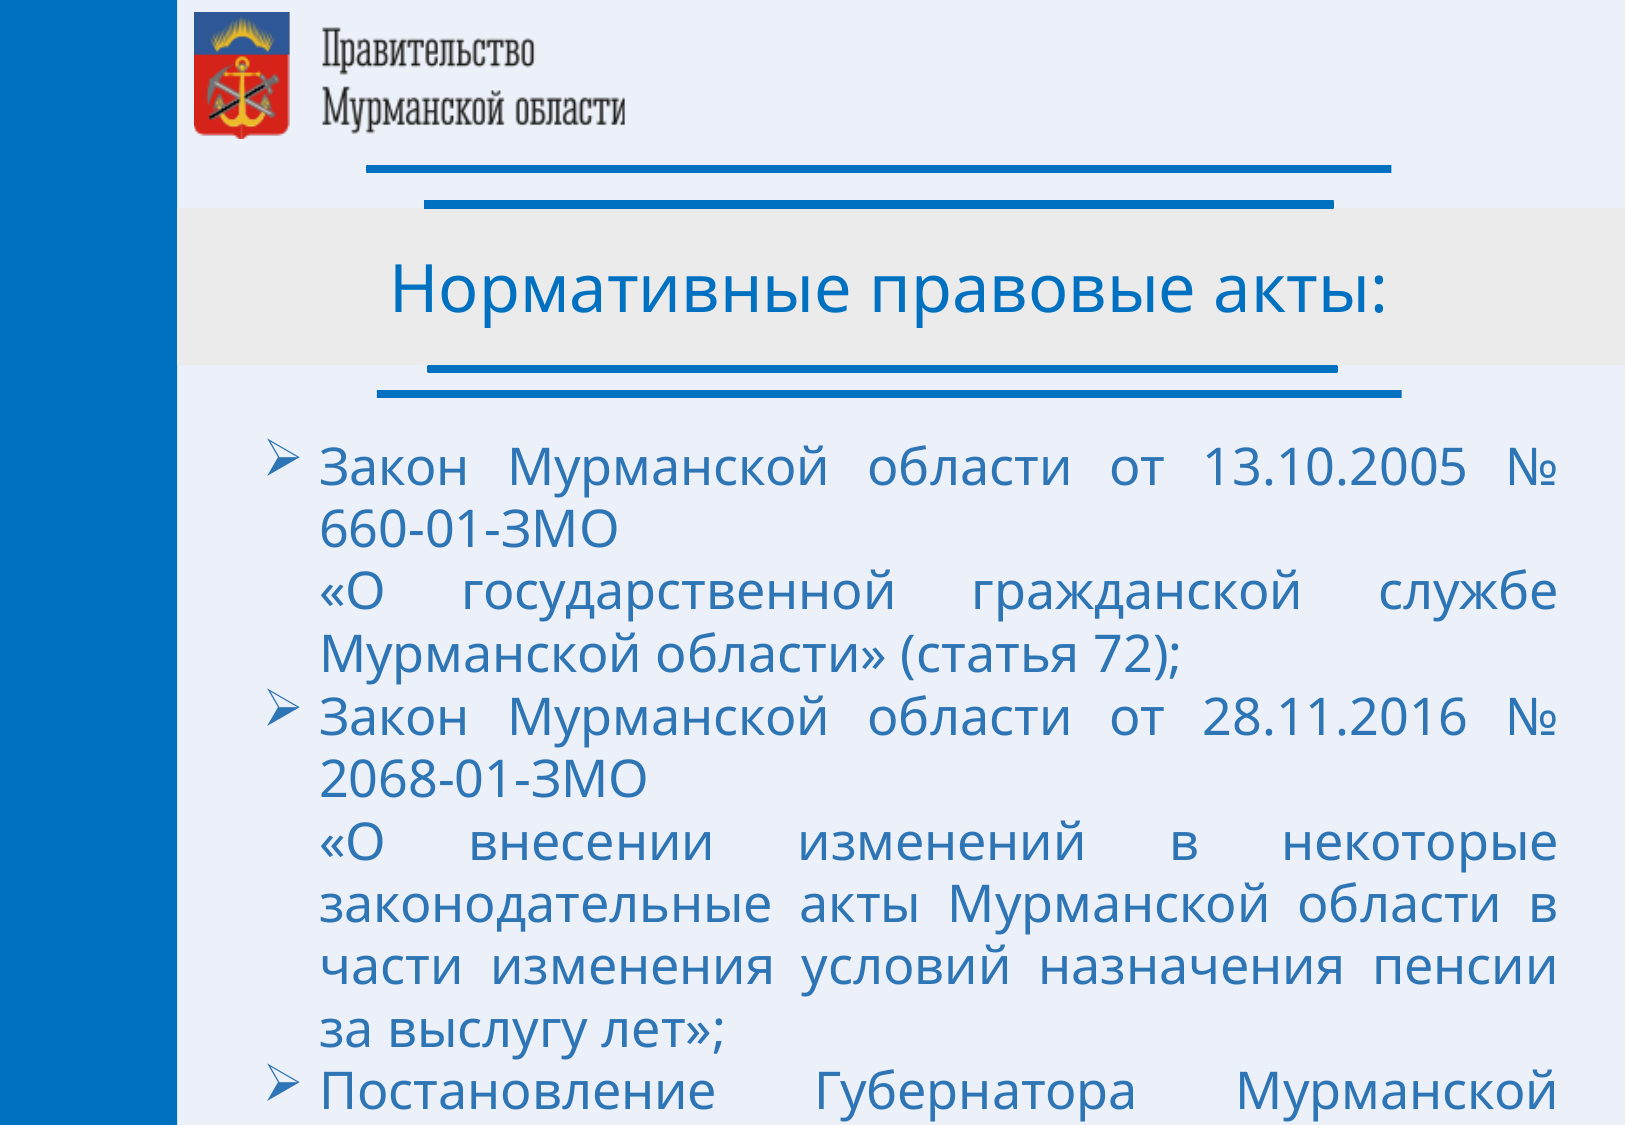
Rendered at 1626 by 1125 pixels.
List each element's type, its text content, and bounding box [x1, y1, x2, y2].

text_box [365, 164, 1392, 174]
text_box [427, 364, 1338, 374]
text_box [423, 200, 1335, 209]
text_box Нормативные правовые акты: [366, 238, 1413, 413]
text_box [0, 0, 178, 1125]
text_box Закон Мурманской области от 13.10.2005 № 660-01-ЗМО «О государственной гражданской службе Мурманской области» (статья 72); Закон Мурманской области от 28.11.2016 № 2068-01-ЗМО «О внесении изменений в некоторые законодательные акты Мурманской области в части изменения условий назначения пенсии за выслугу лет»; Постановление Губернатора Мурманской области от 13.01.2006 № 2-ПГ «Об утверждении Порядка назначения, выплаты и финансирования пенсии за выслугу лет гражданским служащим Мурманской области» [230, 425, 1575, 1125]
text_box [176, 207, 1625, 366]
picture [194, 12, 625, 139]
